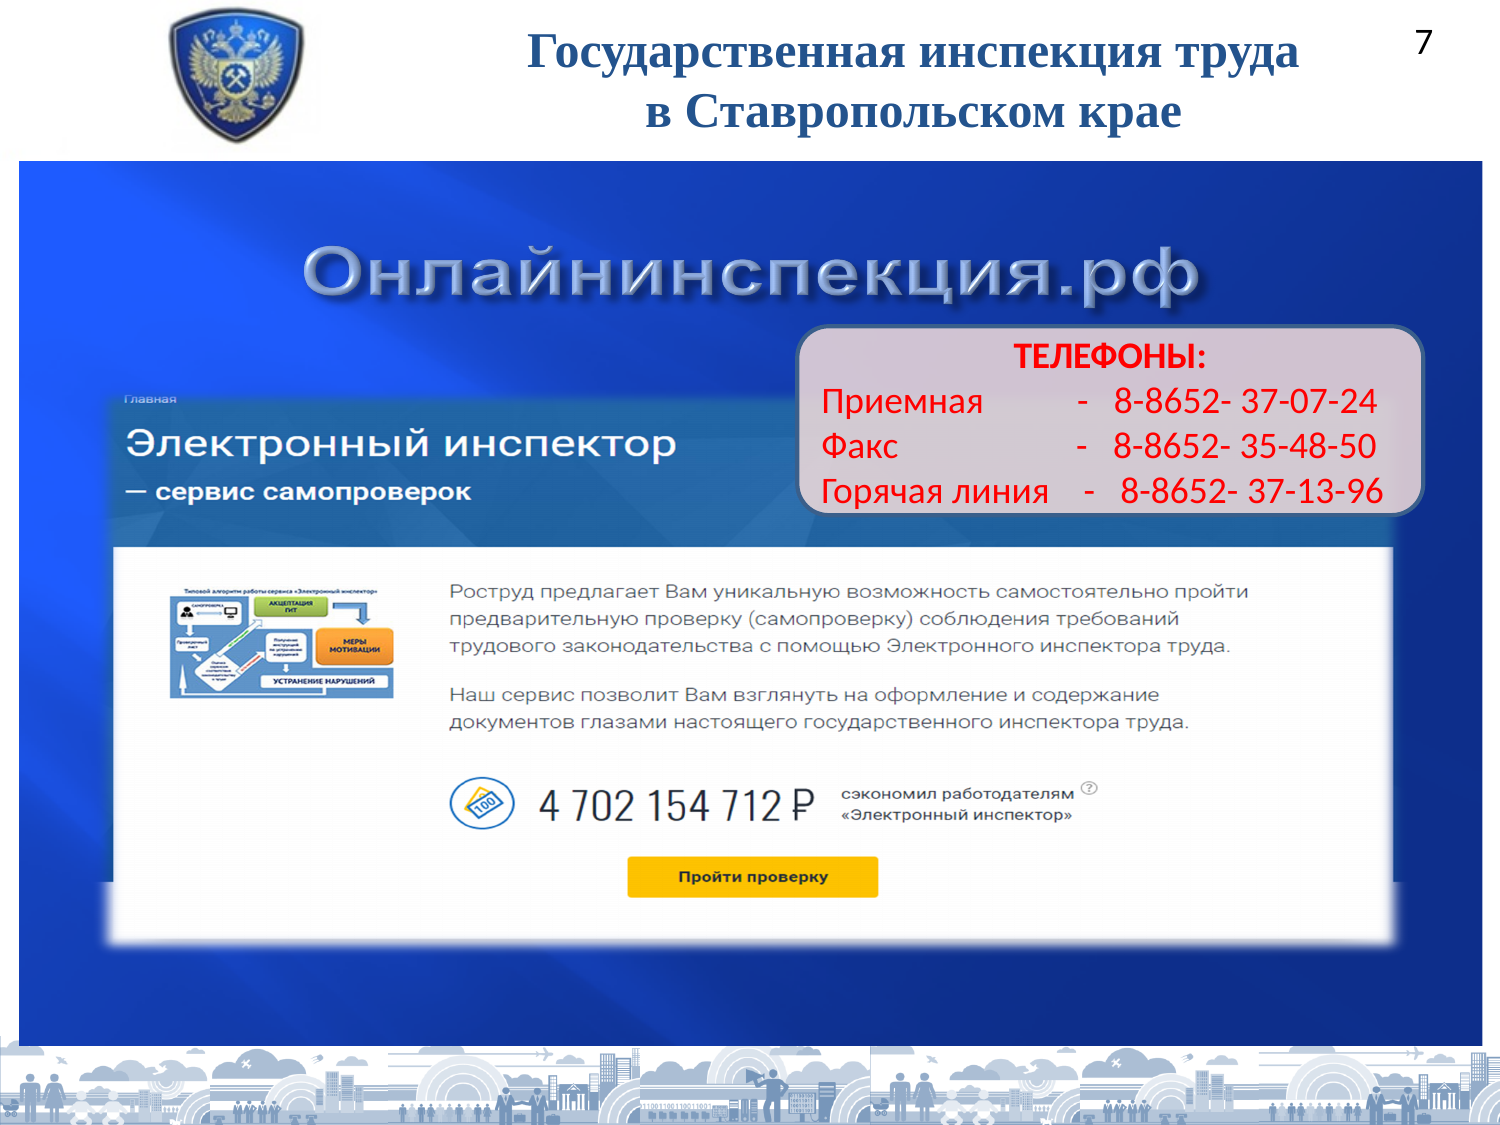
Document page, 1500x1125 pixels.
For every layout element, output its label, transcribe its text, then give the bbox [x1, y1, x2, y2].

text_box 7 [1399, 10, 1483, 70]
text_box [17, 160, 1483, 1047]
picture [0, 0, 473, 162]
text_box Государственная инспекция труда в Ставропольском крае [477, 10, 1500, 145]
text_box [0, 1035, 1500, 1125]
